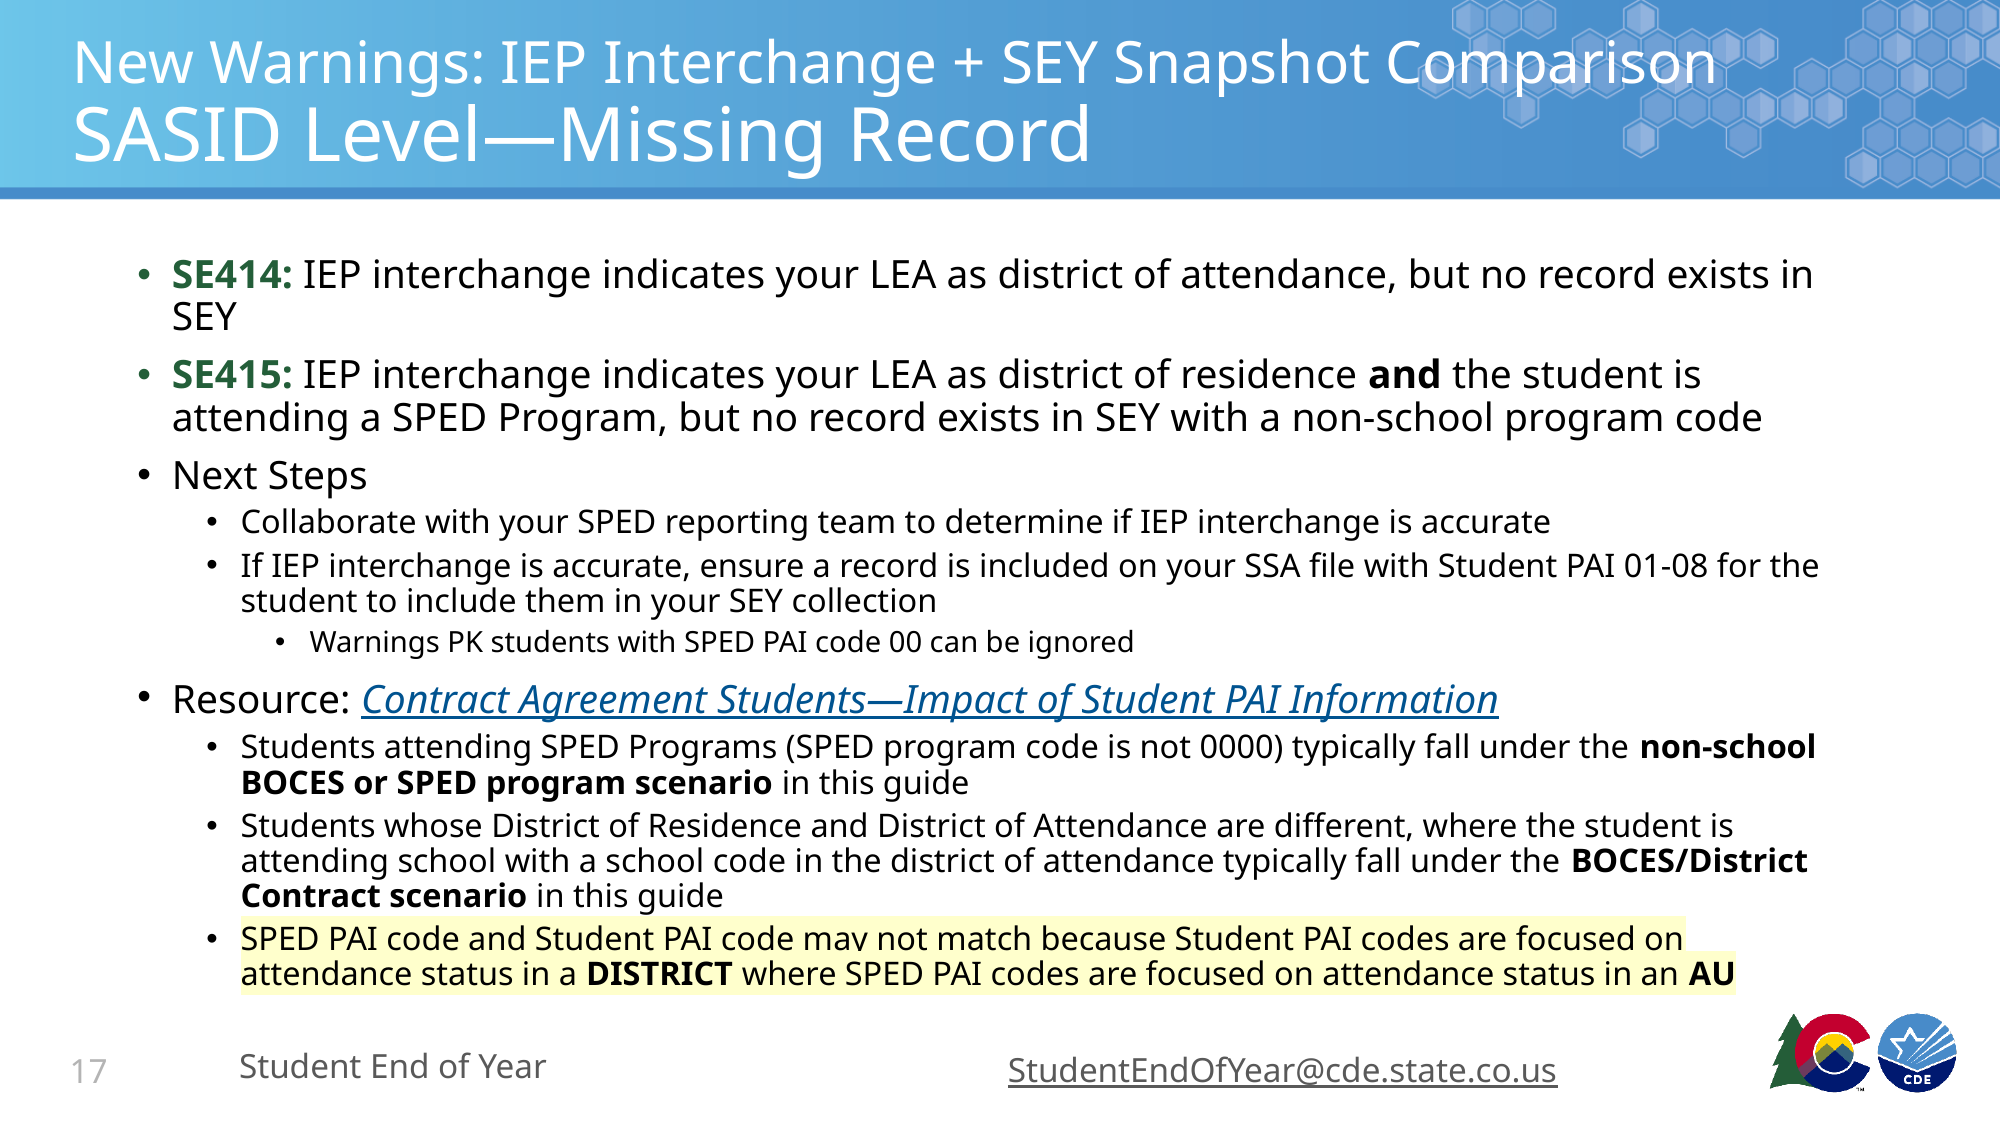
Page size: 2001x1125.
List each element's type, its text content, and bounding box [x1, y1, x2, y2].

slide_number 17 [54, 1042, 191, 1103]
picture [0, 0, 2000, 200]
picture [1768, 1012, 1957, 1093]
list Student End of Year [224, 1042, 960, 1103]
title New Warnings: IEP Interchange + SEY Snapshot Comparison SASID Level—Missing Record [72, 33, 1777, 182]
list StudentEndOfYear@cde.state.co.us [992, 1042, 1714, 1103]
list SE414: IEP interchange indicates your LEA as district of attendance, but no record exists in SEY SE415: IEP interchange indicates your LEA as district of residence and the student is attending a SPED Program, but no record exists in SEY with a non-school program code Next Steps Collaborate with your SPED reporting team to determine if IEP interchange is accurate If IEP interchange is accurate, ensure a record is included on your SSA file with Student PAI 01-08 for the student to include them in your SEY collection Warnings PK students with SPED PAI code 00 can be ignored Resource: Contract Agreement Students—Impact of Student PAI Information Students attending SPED Programs (SPED program code is not 0000) typically fall under the non-school BOCES or SPED program scenario in this guide Students whose District of Residence and District of Attendance are different, where the student is attending school with a school code in the district of attendance typically fall under the BOCES/District Contract scenario in this guide SPED PAI code and Student PAI code may not match because Student PAI codes are focused on attendance status in a DISTRICT where SPED PAI codes are focused on attendance status in an AU [137, 254, 1863, 996]
